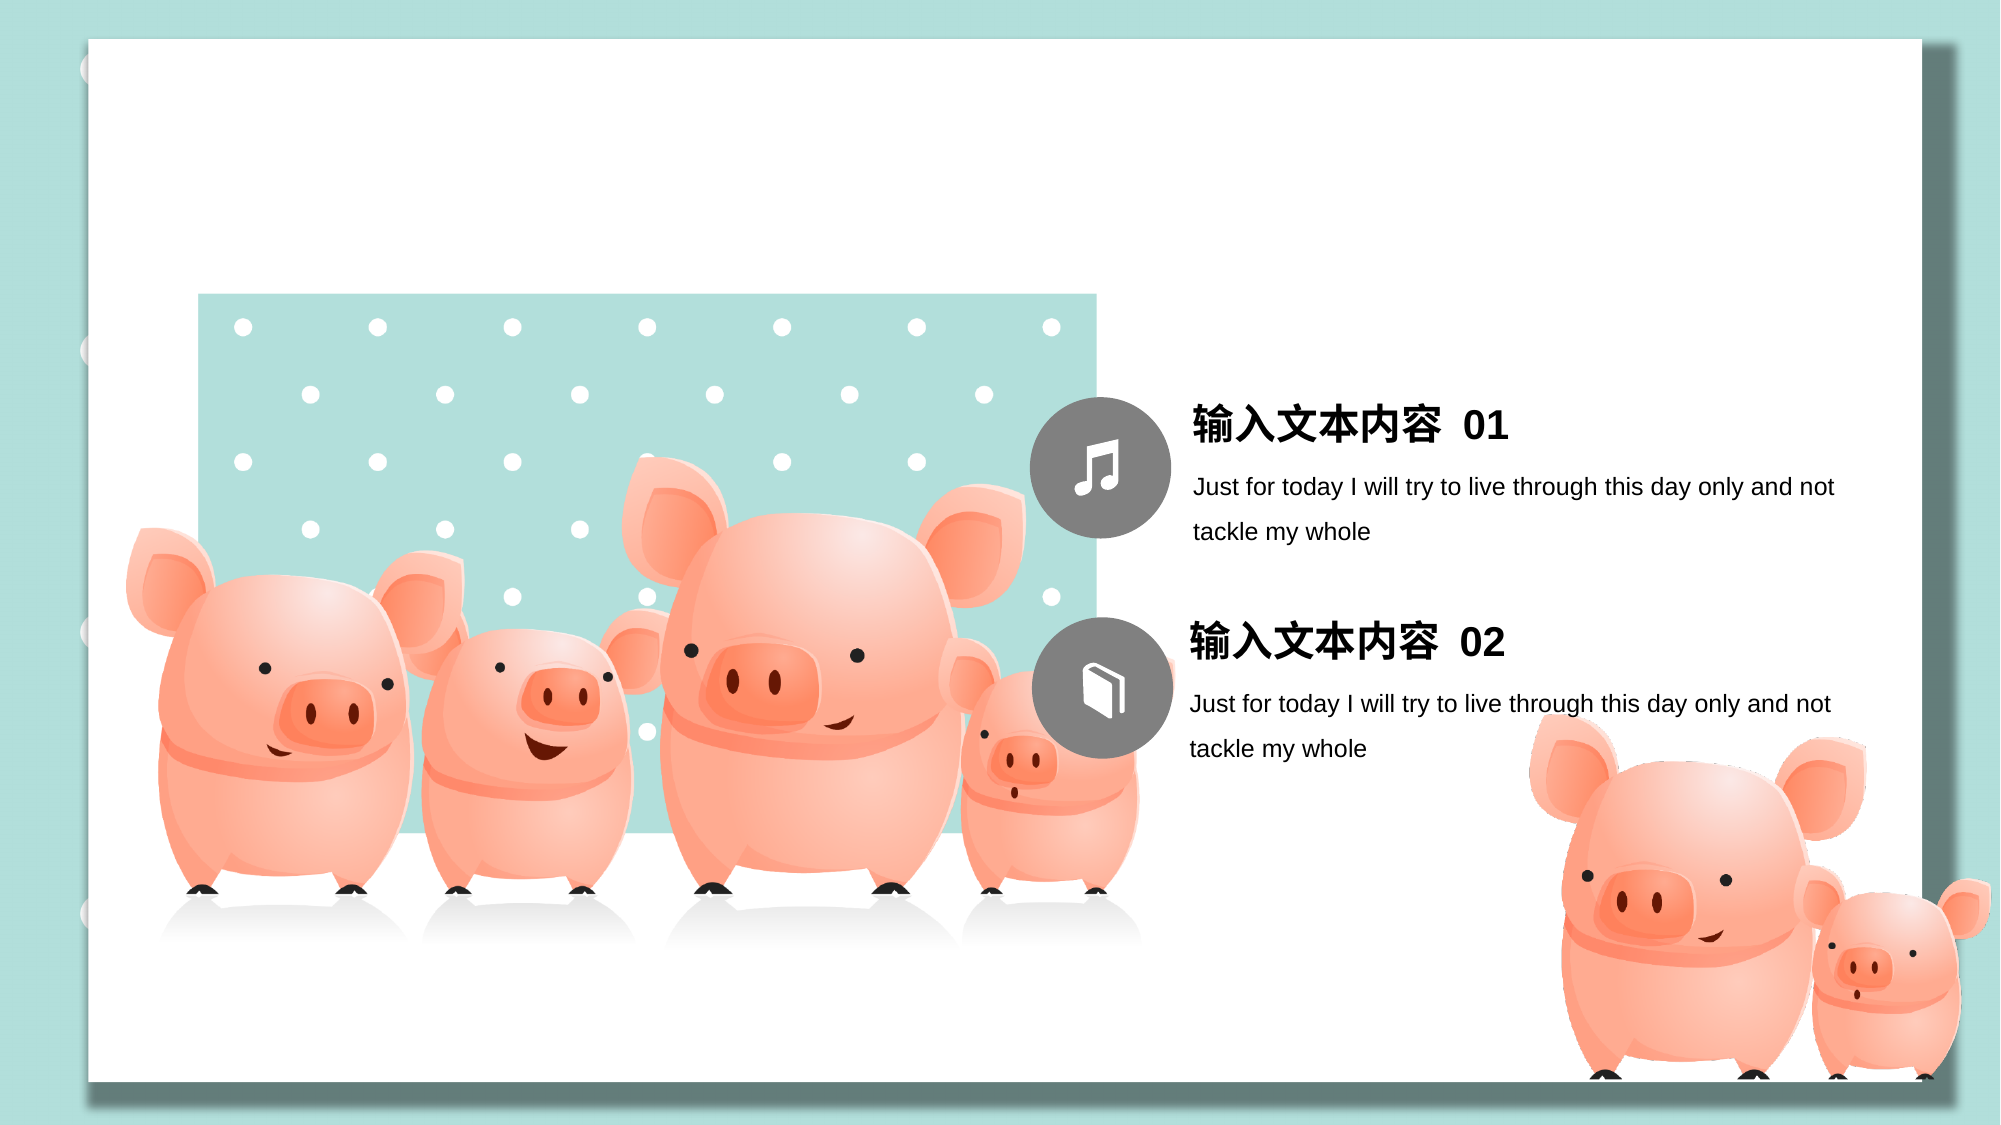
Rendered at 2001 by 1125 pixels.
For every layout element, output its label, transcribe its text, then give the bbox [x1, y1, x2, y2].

text_box 输入文本内容 02 [1186, 607, 1635, 665]
picture [0, 0, 2001, 1125]
text_box Just for today I will try to live through this day only and not tackle my whole [1186, 448, 1870, 553]
text_box Just for today I will try to live through this day only and not tackle my whole [1186, 665, 1867, 770]
text_box [87, 38, 1923, 1083]
text_box 输入文本内容 01 [1186, 390, 1639, 448]
